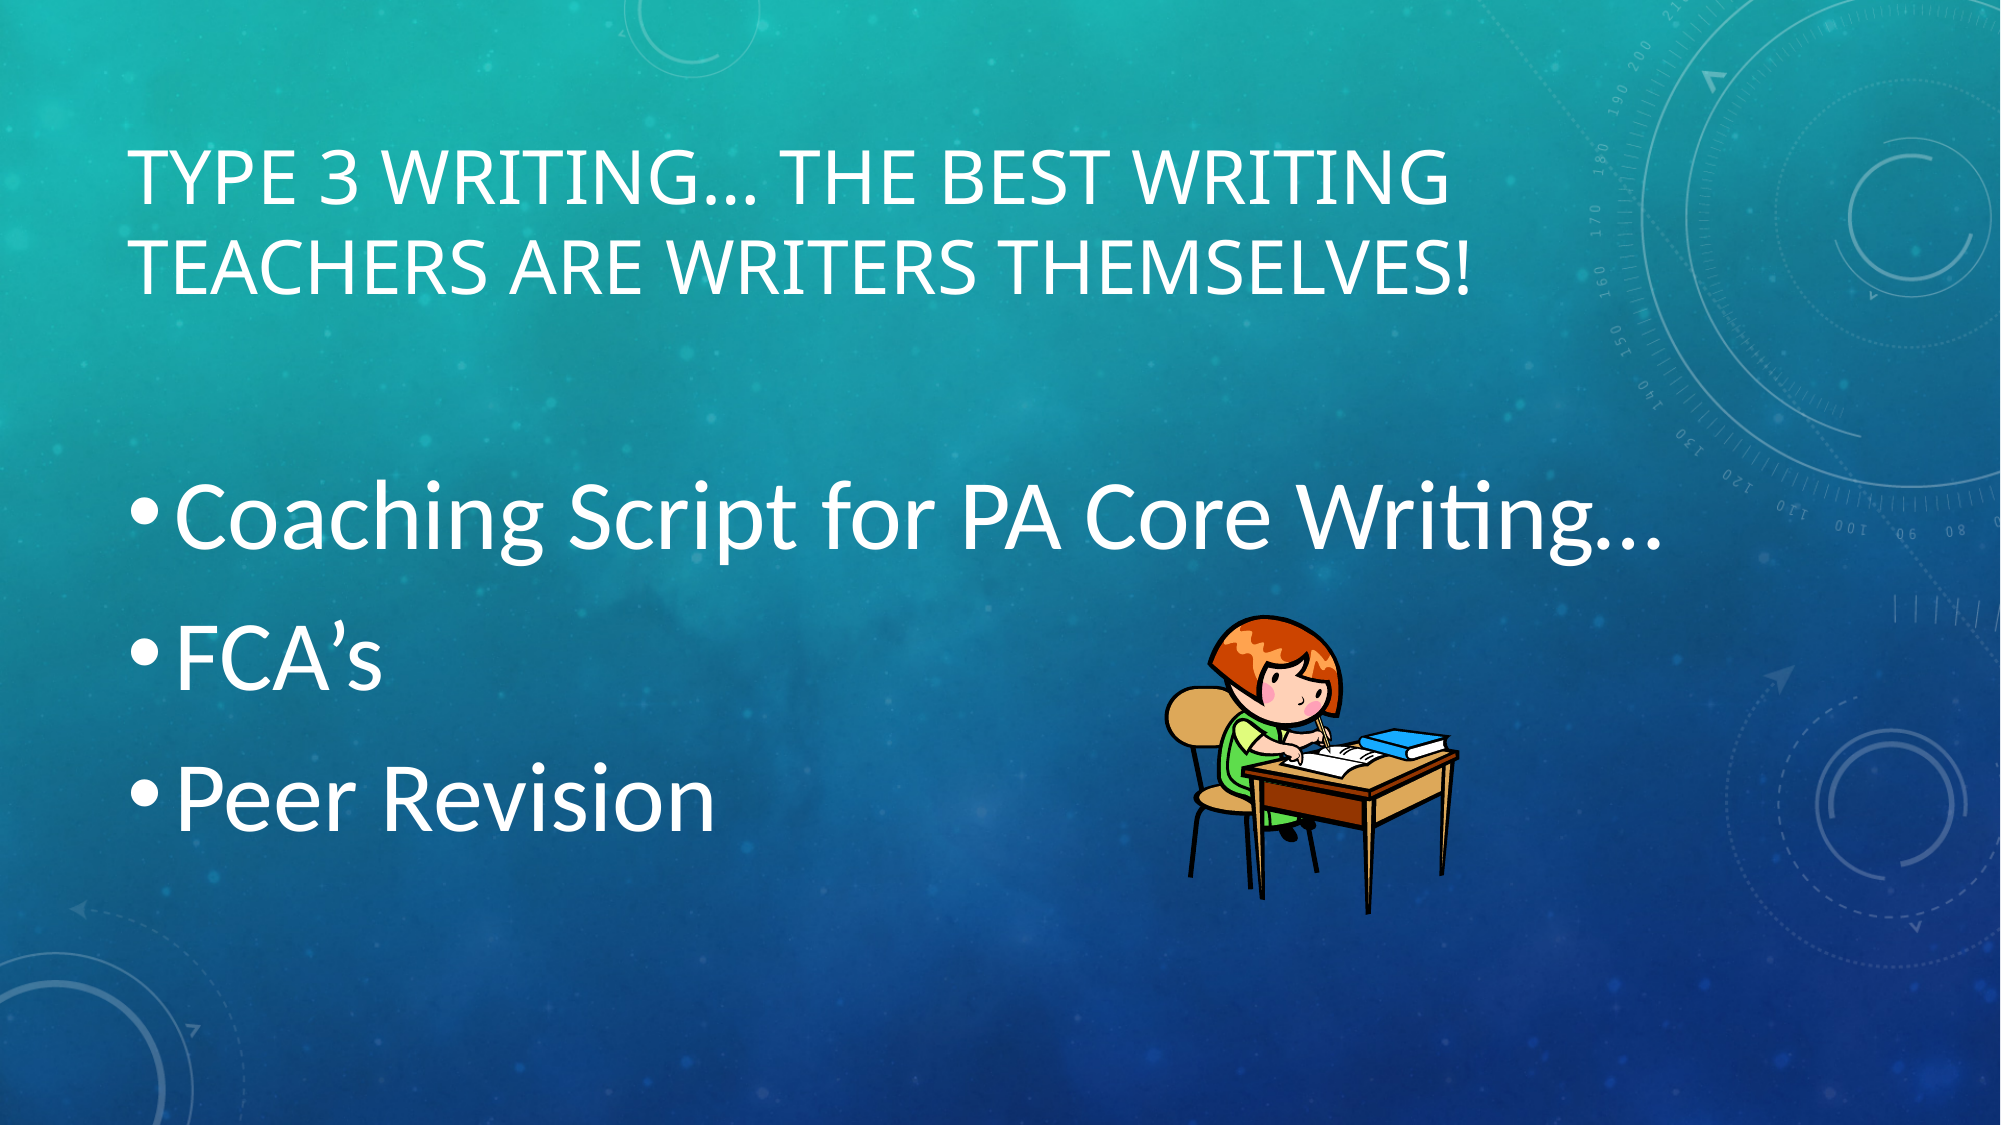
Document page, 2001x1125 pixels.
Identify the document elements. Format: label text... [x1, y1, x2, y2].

list Coaching Script for PA Core Writing… FCA’s Peer Revision [112, 351, 1775, 951]
title TyPe 3 Writing… The Best Writing Teachers are Writers Themselves! [112, 99, 1775, 339]
picture [0, 0, 2001, 1125]
